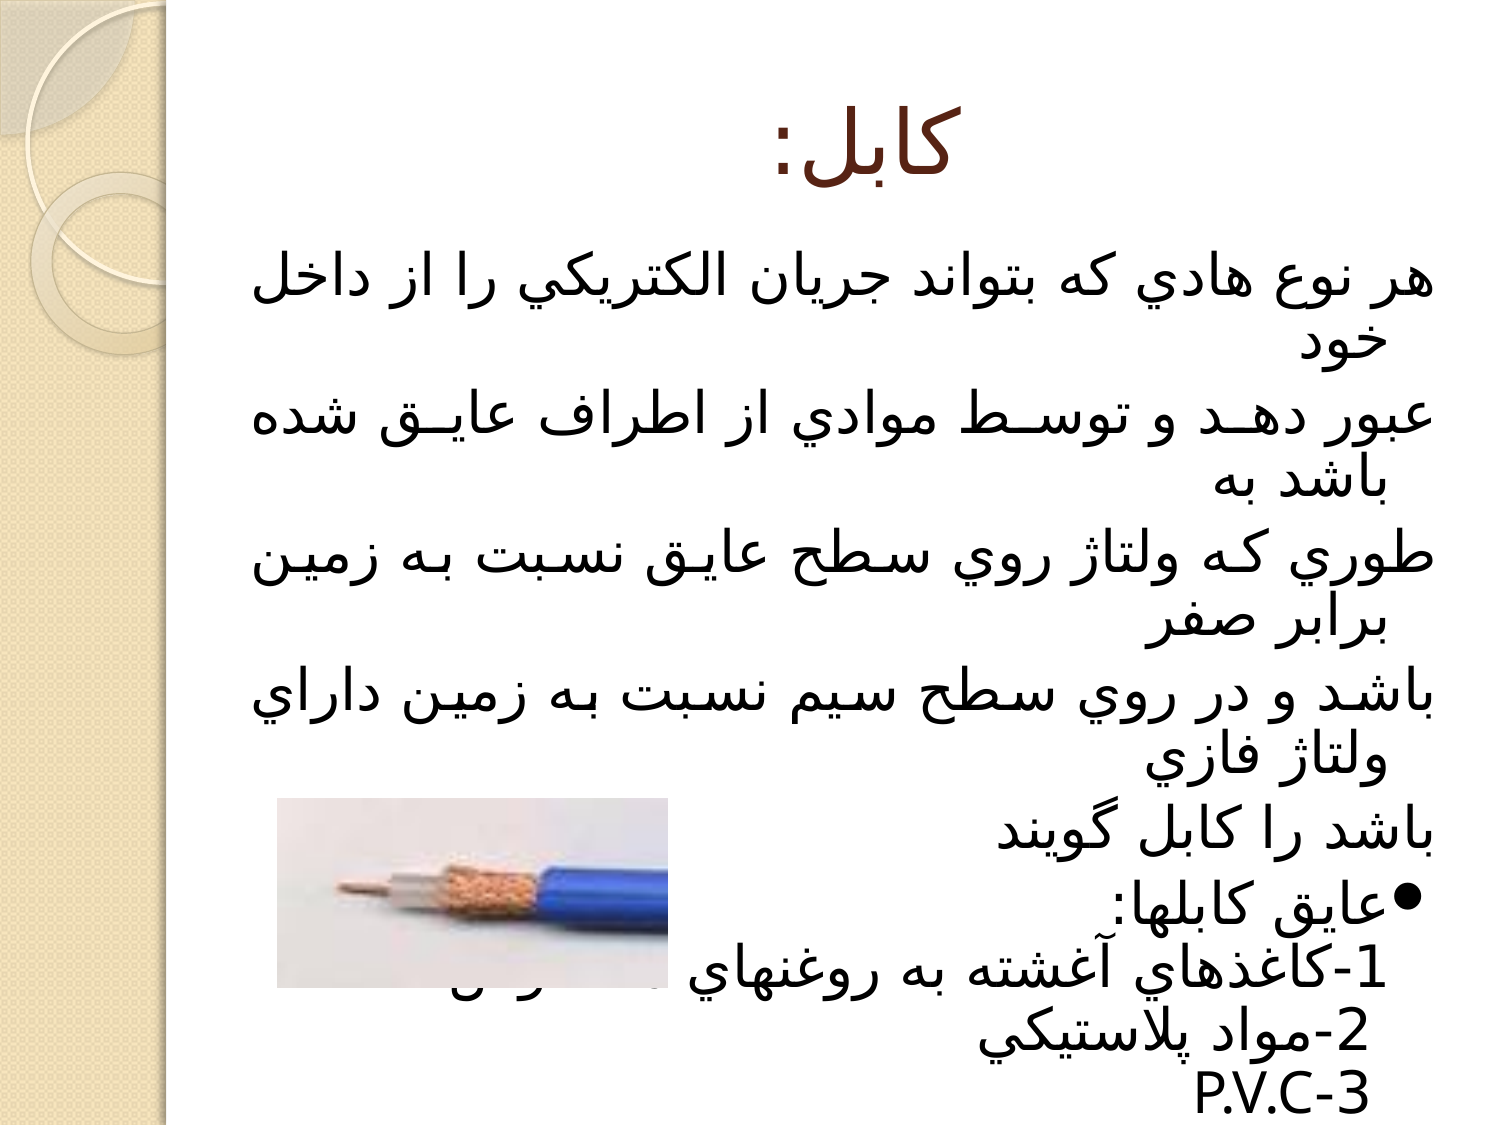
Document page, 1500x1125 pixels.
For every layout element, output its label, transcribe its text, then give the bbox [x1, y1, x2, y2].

title كابل: [235, 45, 1466, 233]
picture [277, 798, 668, 988]
list هر نوع هادي كه بتواند جريان الكتريكي را از داخل خود عبور دهد و توسط موادي از اطراف عايق شده باشد به طوري كه ولتاژ روي سطح عايق نسبت به زمين برابر صفر باشد و در روي سطح سيم نسبت به زمين داراي ولتاژ فازي باشد را كابل گويند عايق كابلها: 1-كاغذهاي آغشته به روغنهاي مخصوص 2-مواد پلاستيكي 3-P.V.C [235, 237, 1466, 1025]
